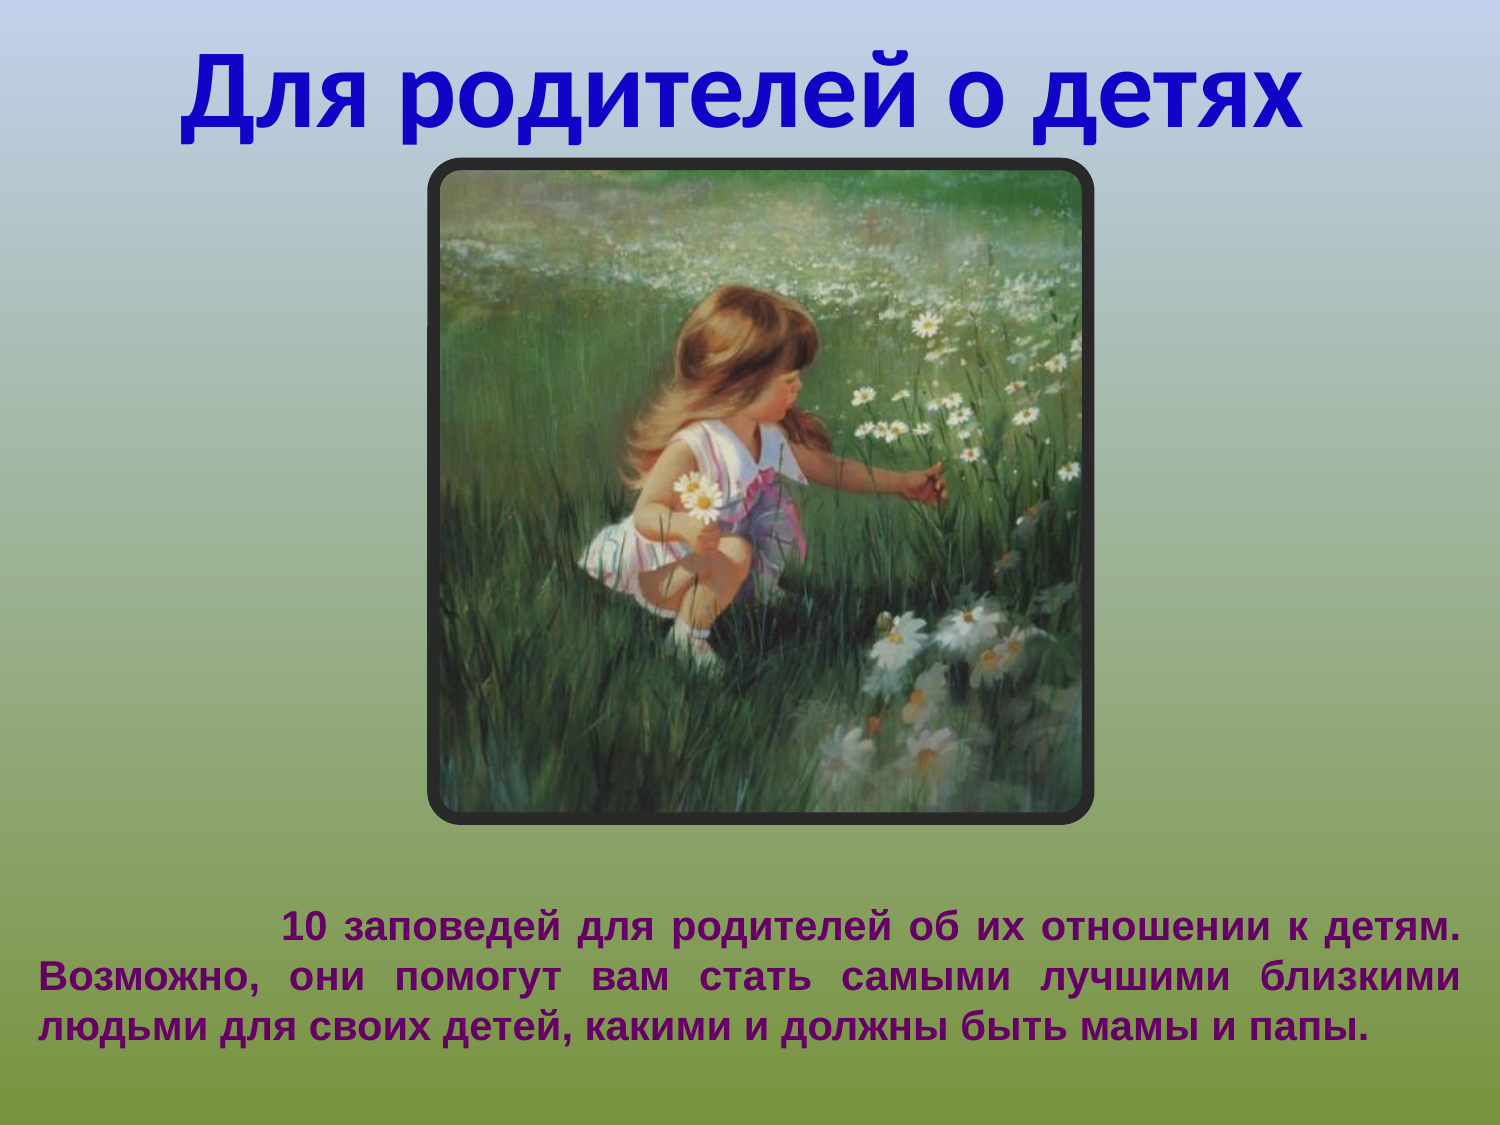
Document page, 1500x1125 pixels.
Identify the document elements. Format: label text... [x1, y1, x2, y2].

text_box 10 заповедей для родителей об их отношении к детям. Возможно, они помогут вам стать самыми лучшими близкими людьми для своих детей, какими и должны быть мамы и папы. [23, 891, 1477, 1057]
picture [433, 163, 1089, 819]
title Для родителей о детях [105, 0, 1381, 165]
